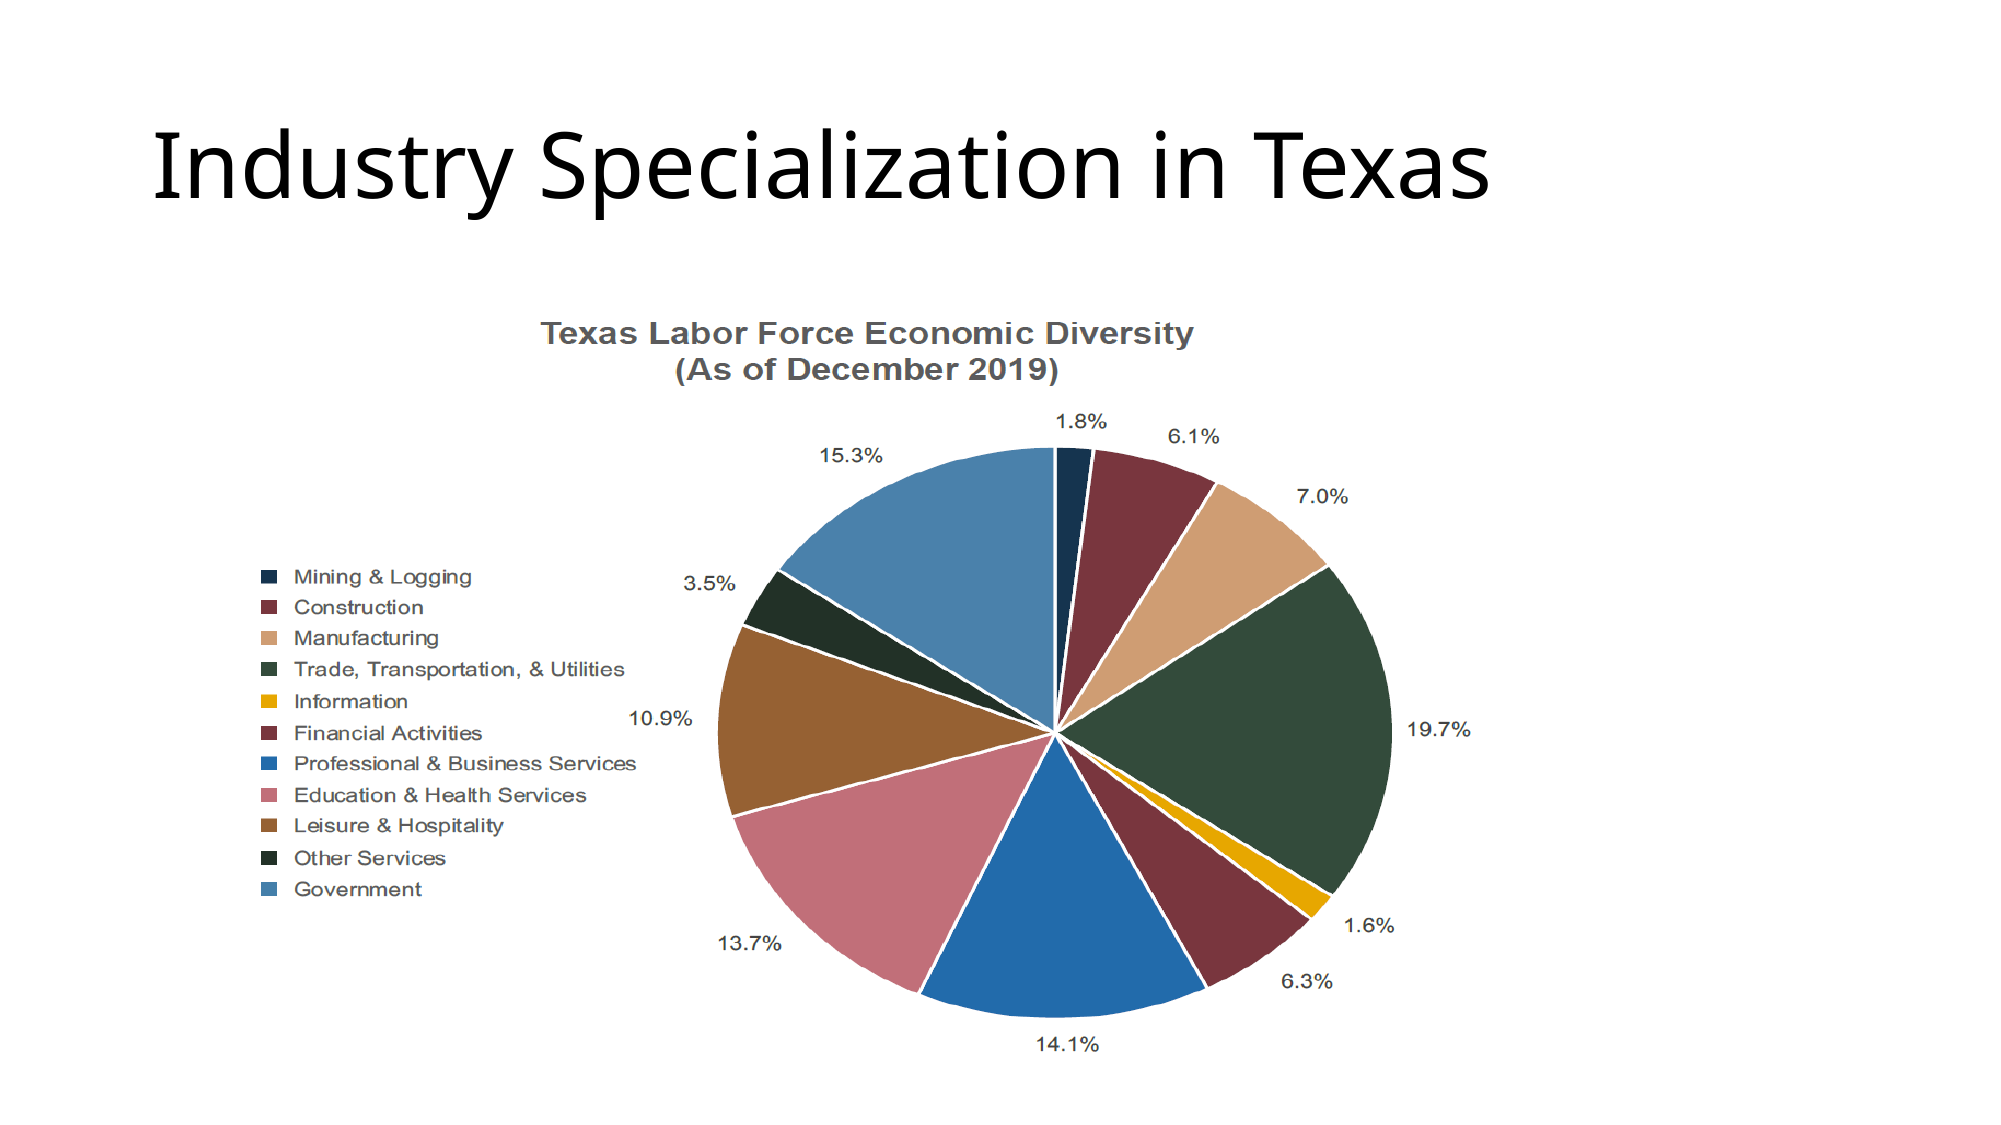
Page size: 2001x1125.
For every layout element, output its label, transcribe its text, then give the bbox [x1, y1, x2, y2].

title Industry Specialization in Texas [137, 59, 1863, 278]
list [247, 299, 1489, 1066]
